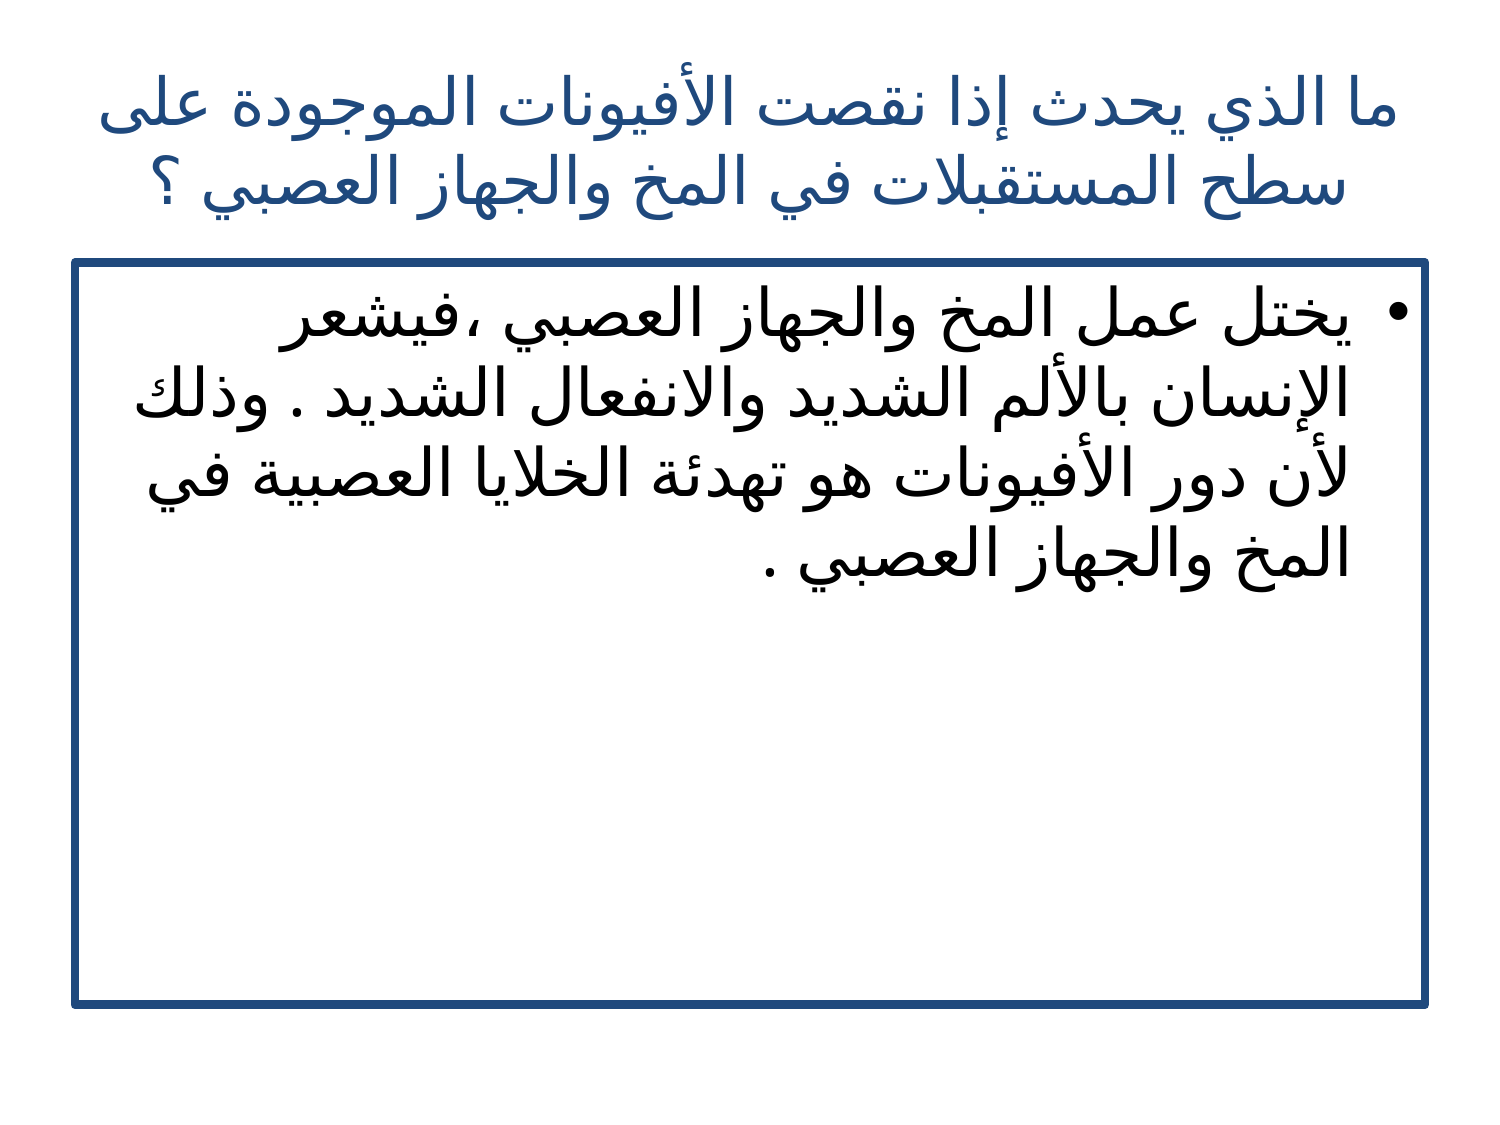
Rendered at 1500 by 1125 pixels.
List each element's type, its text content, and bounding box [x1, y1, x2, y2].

list يختل عمل المخ والجهاز العصبي ،فيشعر الإنسان بالألم الشديد والانفعال الشديد . وذلك لأن دور الأفيونات هو تهدئة الخلايا العصبية في المخ والجهاز العصبي . [75, 262, 1425, 1005]
title ما الذي يحدث إذا نقصت الأفيونات الموجودة على سطح المستقبلات في المخ والجهاز العصبي ؟ [75, 45, 1425, 233]
